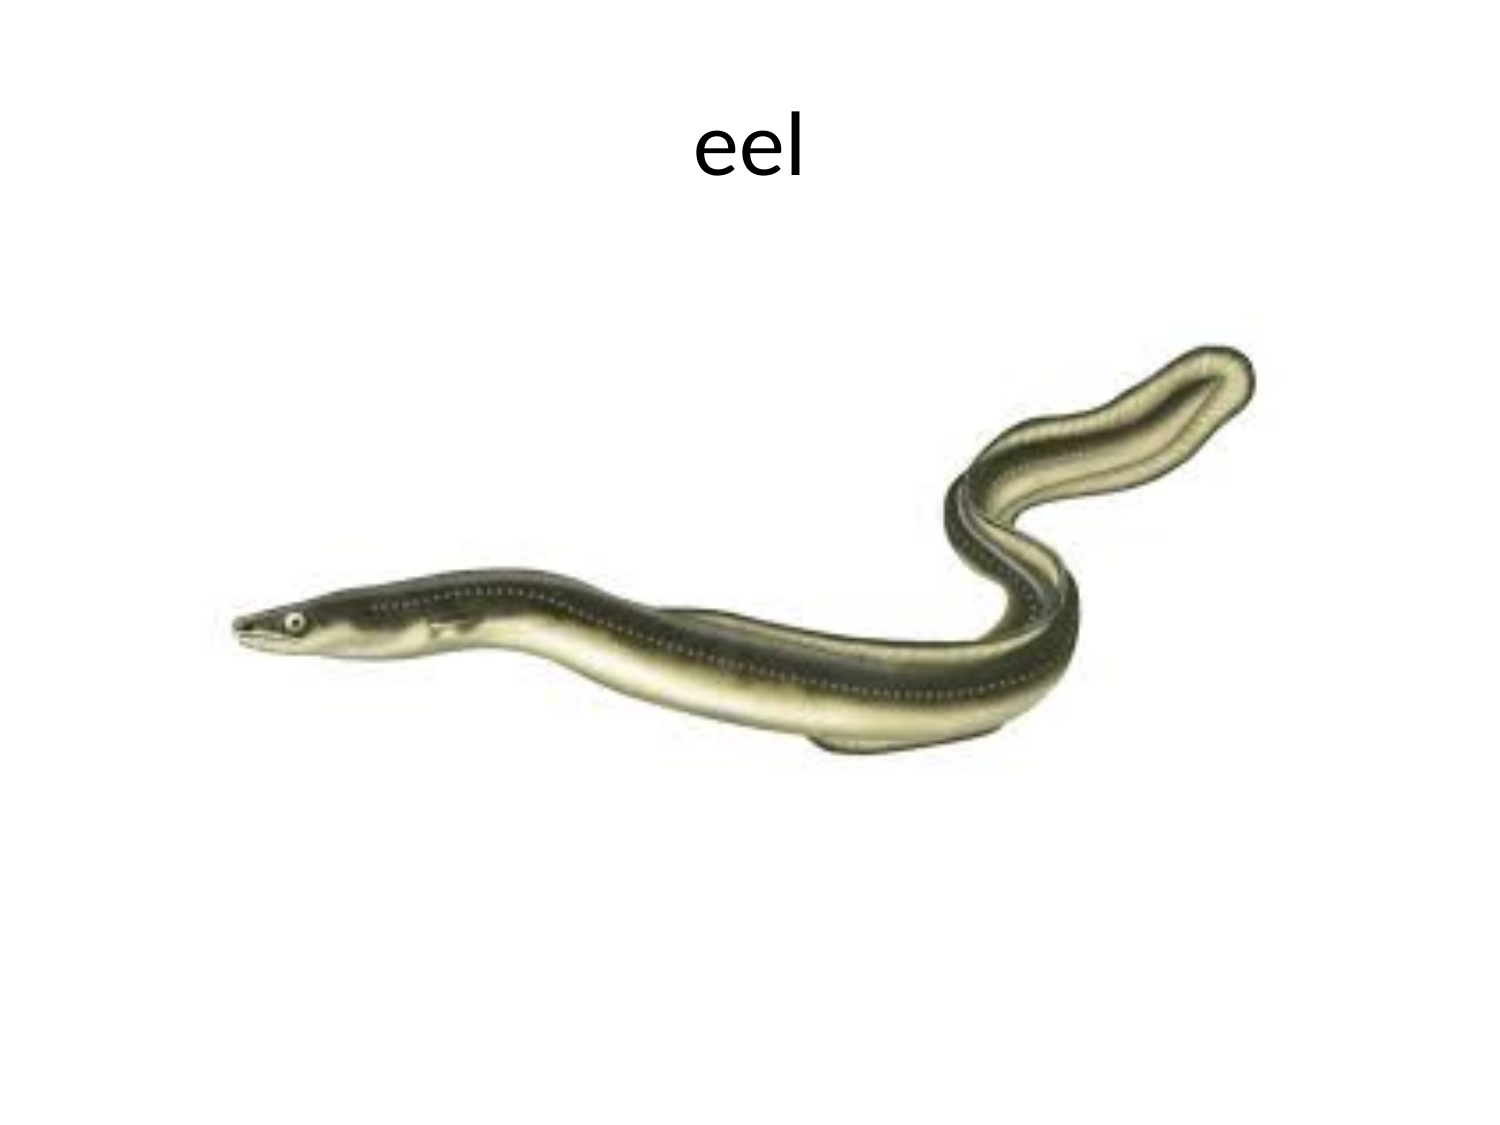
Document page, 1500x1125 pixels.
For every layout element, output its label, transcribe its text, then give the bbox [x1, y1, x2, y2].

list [152, 316, 1428, 813]
title eel [75, 45, 1425, 233]
